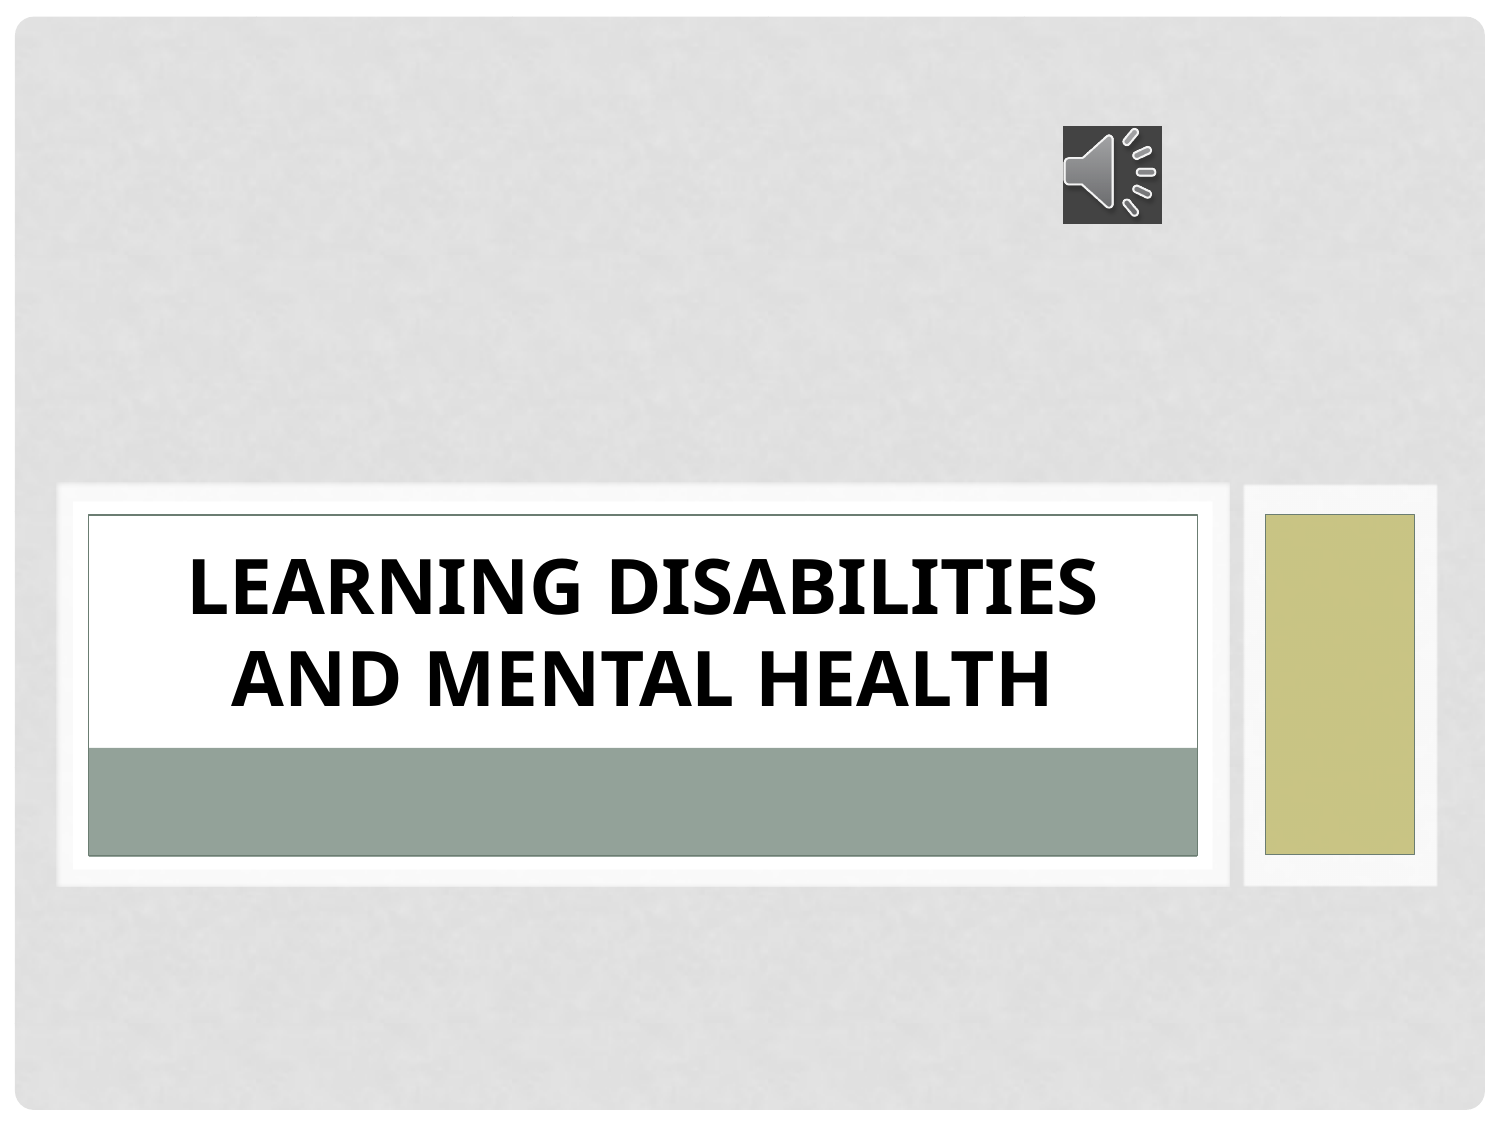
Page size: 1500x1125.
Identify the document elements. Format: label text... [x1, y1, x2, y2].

title Learning Disabilities and Mental Health [99, 529, 1187, 730]
picture [1062, 124, 1163, 226]
